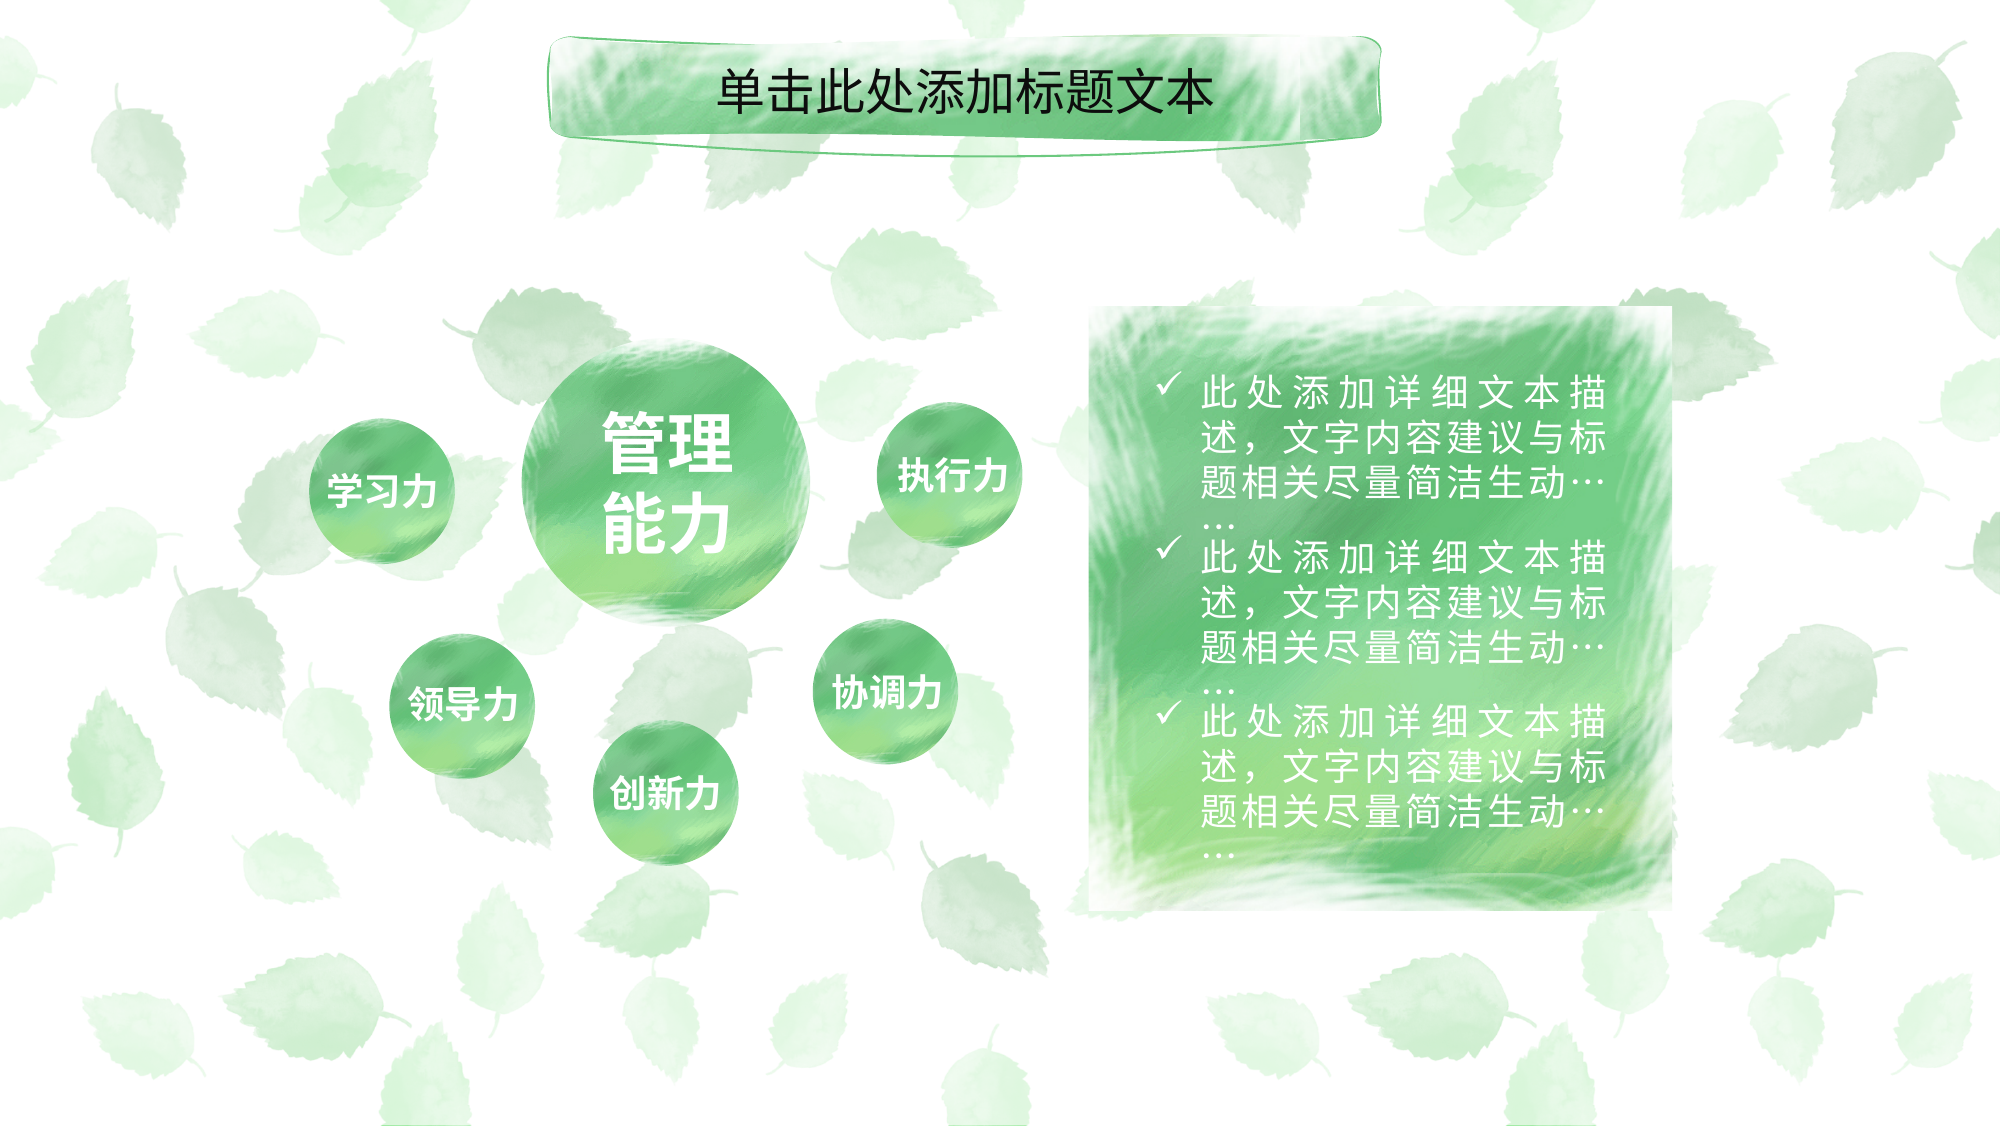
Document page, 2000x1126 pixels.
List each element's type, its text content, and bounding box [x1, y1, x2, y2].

text_box 此处添加详细文本描述，文字内容建议与标题相关尽量简洁生动…… [1138, 361, 1623, 526]
text_box 此处添加详细文本描述，文字内容建议与标题相关尽量简洁生动…… [1138, 526, 1623, 690]
text_box 执行力 [876, 444, 1031, 505]
text_box 领导力 [379, 673, 548, 734]
text_box [1088, 306, 1673, 911]
text_box 管理能力 [585, 393, 772, 569]
text_box 创新力 [593, 762, 739, 823]
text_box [550, 37, 1381, 137]
text_box [520, 336, 812, 628]
text_box [599, 823, 733, 866]
text_box 此处添加详细文本描述，文字内容建议与标题相关尽量简洁生动…… [1138, 690, 1623, 886]
picture [995, 137, 1359, 142]
text_box 学习力 [310, 460, 455, 521]
text_box [883, 505, 1016, 548]
text_box [394, 734, 530, 780]
picture [1033, 33, 1356, 37]
text_box [316, 418, 448, 460]
text_box [599, 720, 732, 762]
text_box [819, 618, 952, 661]
text_box [819, 722, 952, 765]
text_box [397, 633, 527, 673]
text_box 协调力 [813, 661, 963, 722]
text_box [883, 402, 1016, 444]
text_box [315, 521, 449, 565]
